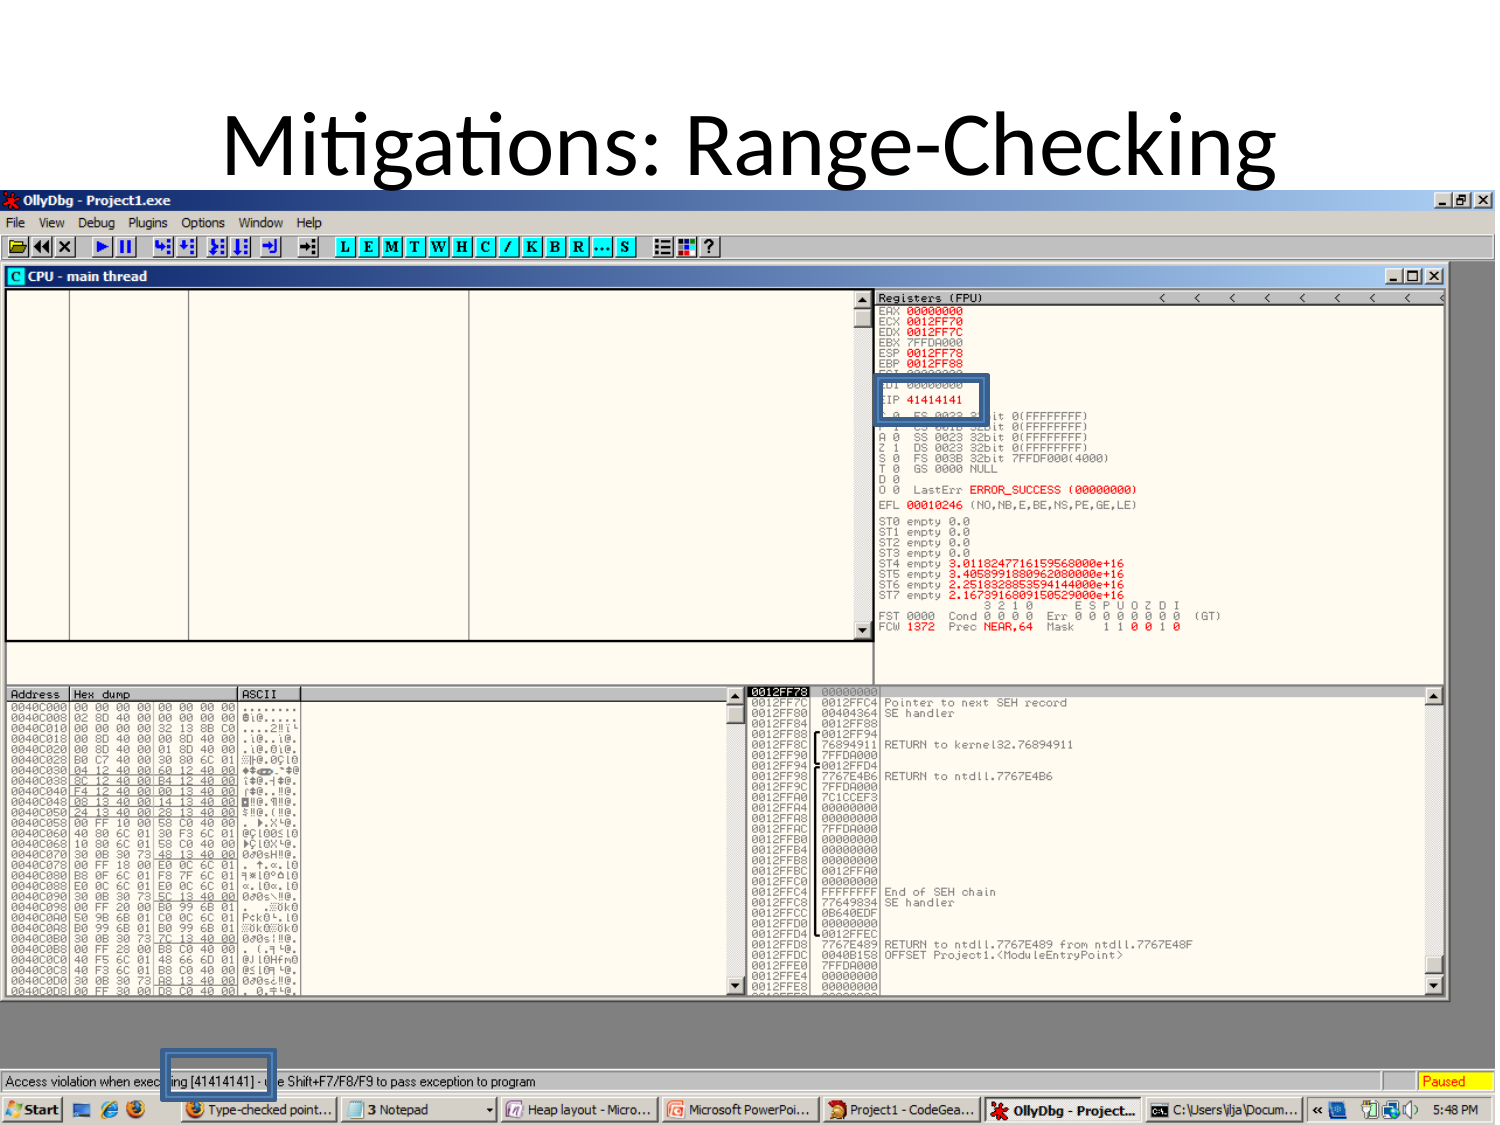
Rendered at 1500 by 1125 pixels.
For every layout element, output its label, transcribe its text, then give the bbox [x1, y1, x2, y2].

picture [0, 190, 1496, 1125]
title Mitigations: Range-Checking [75, 45, 1425, 188]
